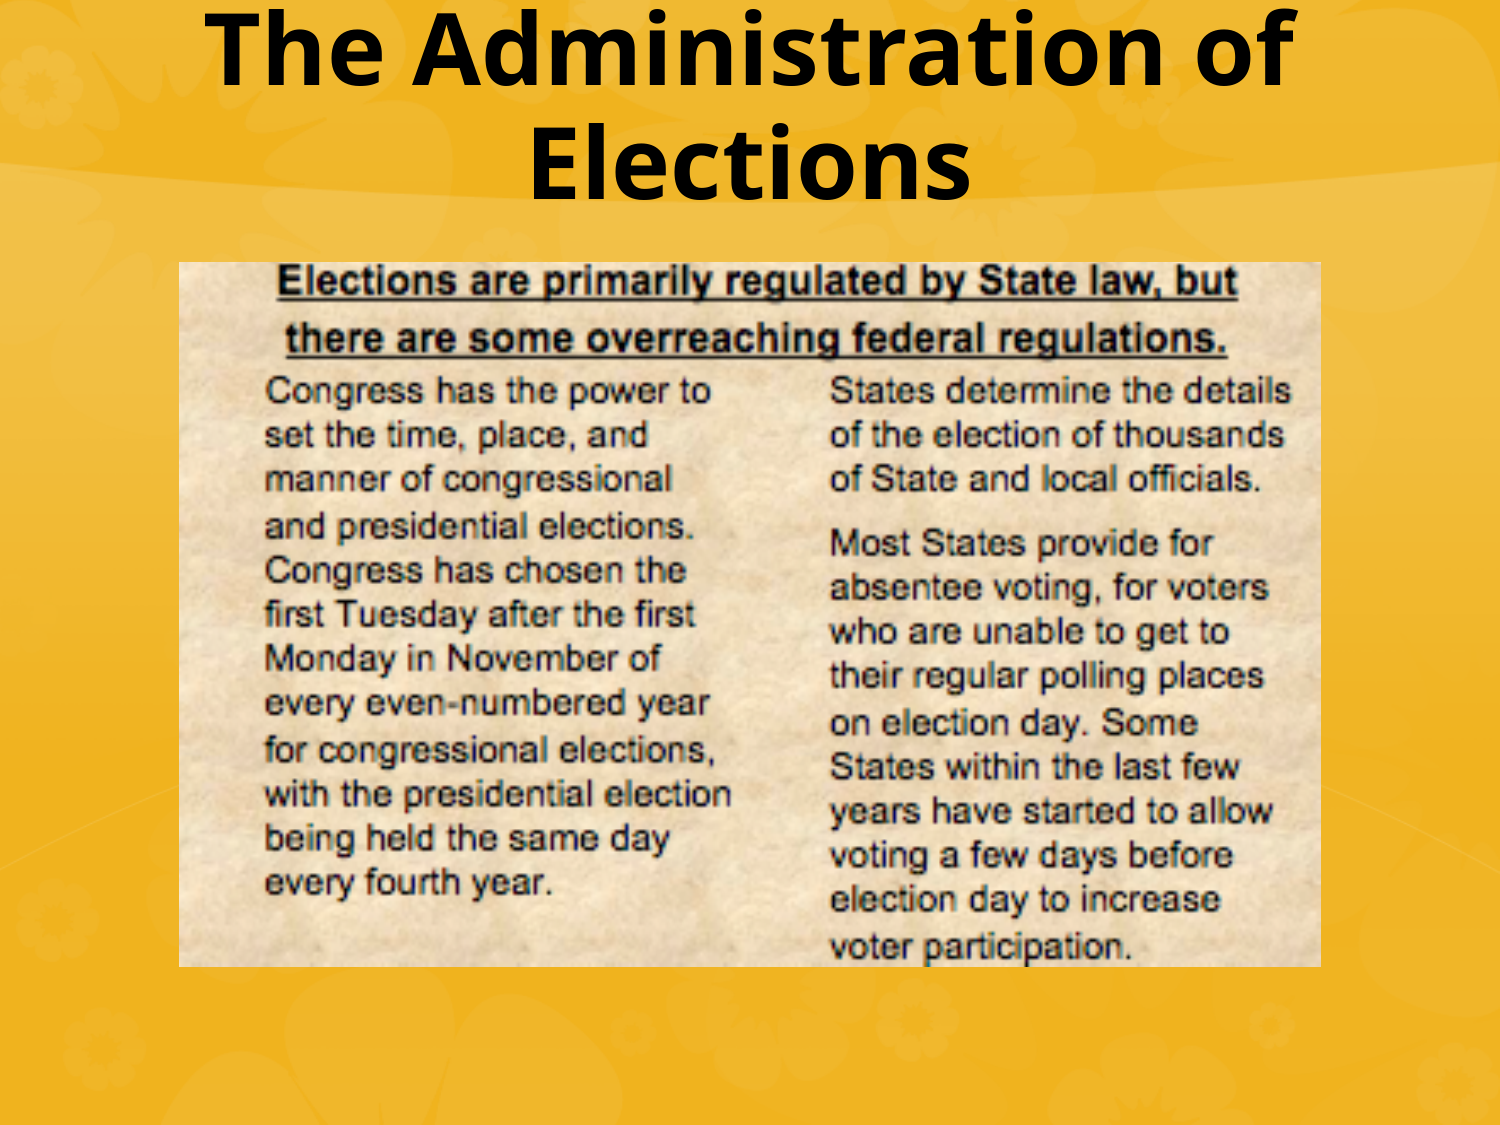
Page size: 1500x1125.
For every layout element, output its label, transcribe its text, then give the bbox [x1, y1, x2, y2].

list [156, 262, 1344, 967]
picture [0, 0, 1500, 1125]
title The Administration of Elections [127, 14, 1372, 203]
